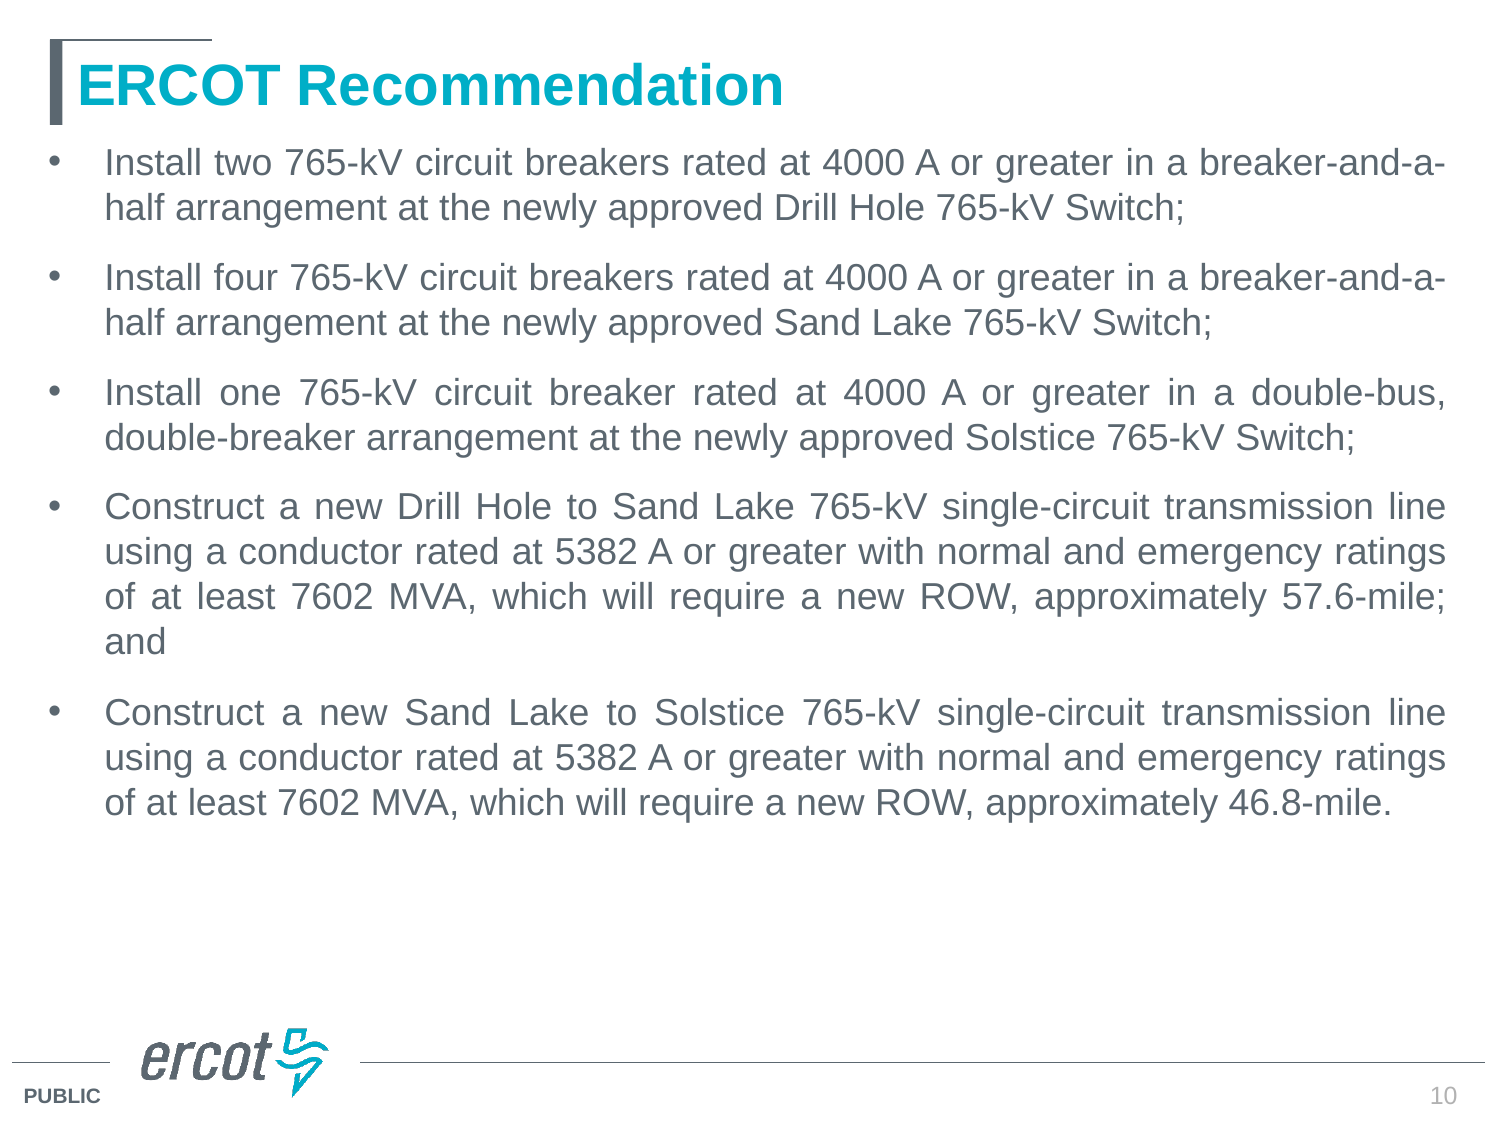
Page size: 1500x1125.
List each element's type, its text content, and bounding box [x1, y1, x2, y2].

title ERCOT Recommendation [62, 39, 1450, 125]
slide_number 10 [1400, 1076, 1488, 1113]
picture [137, 1046, 332, 1100]
list Install two 765-kV circuit breakers rated at 4000 A or greater in a breaker-and-a-half arrangement at the newly approved Drill Hole 765-kV Switch; Install four 765-kV circuit breakers rated at 4000 A or greater in a breaker-and-a-half arrangement at the newly approved Sand Lake 765-kV Switch; Install one 765-kV circuit breaker rated at 4000 A or greater in a double-bus, double-breaker arrangement at the newly approved Solstice 765-kV Switch; Construct a new Drill Hole to Sand Lake 765-kV single-circuit transmission line using a conductor rated at 5382 A or greater with normal and emergency ratings of at least 7602 MVA, which will require a new ROW, approximately 57.6-mile; and Construct a new Sand Lake to Solstice 765-kV single-circuit transmission line using a conductor rated at 5382 A or greater with normal and emergency ratings of at least 7602 MVA, which will require a new ROW, approximately 46.8-mile. [33, 130, 1462, 1046]
